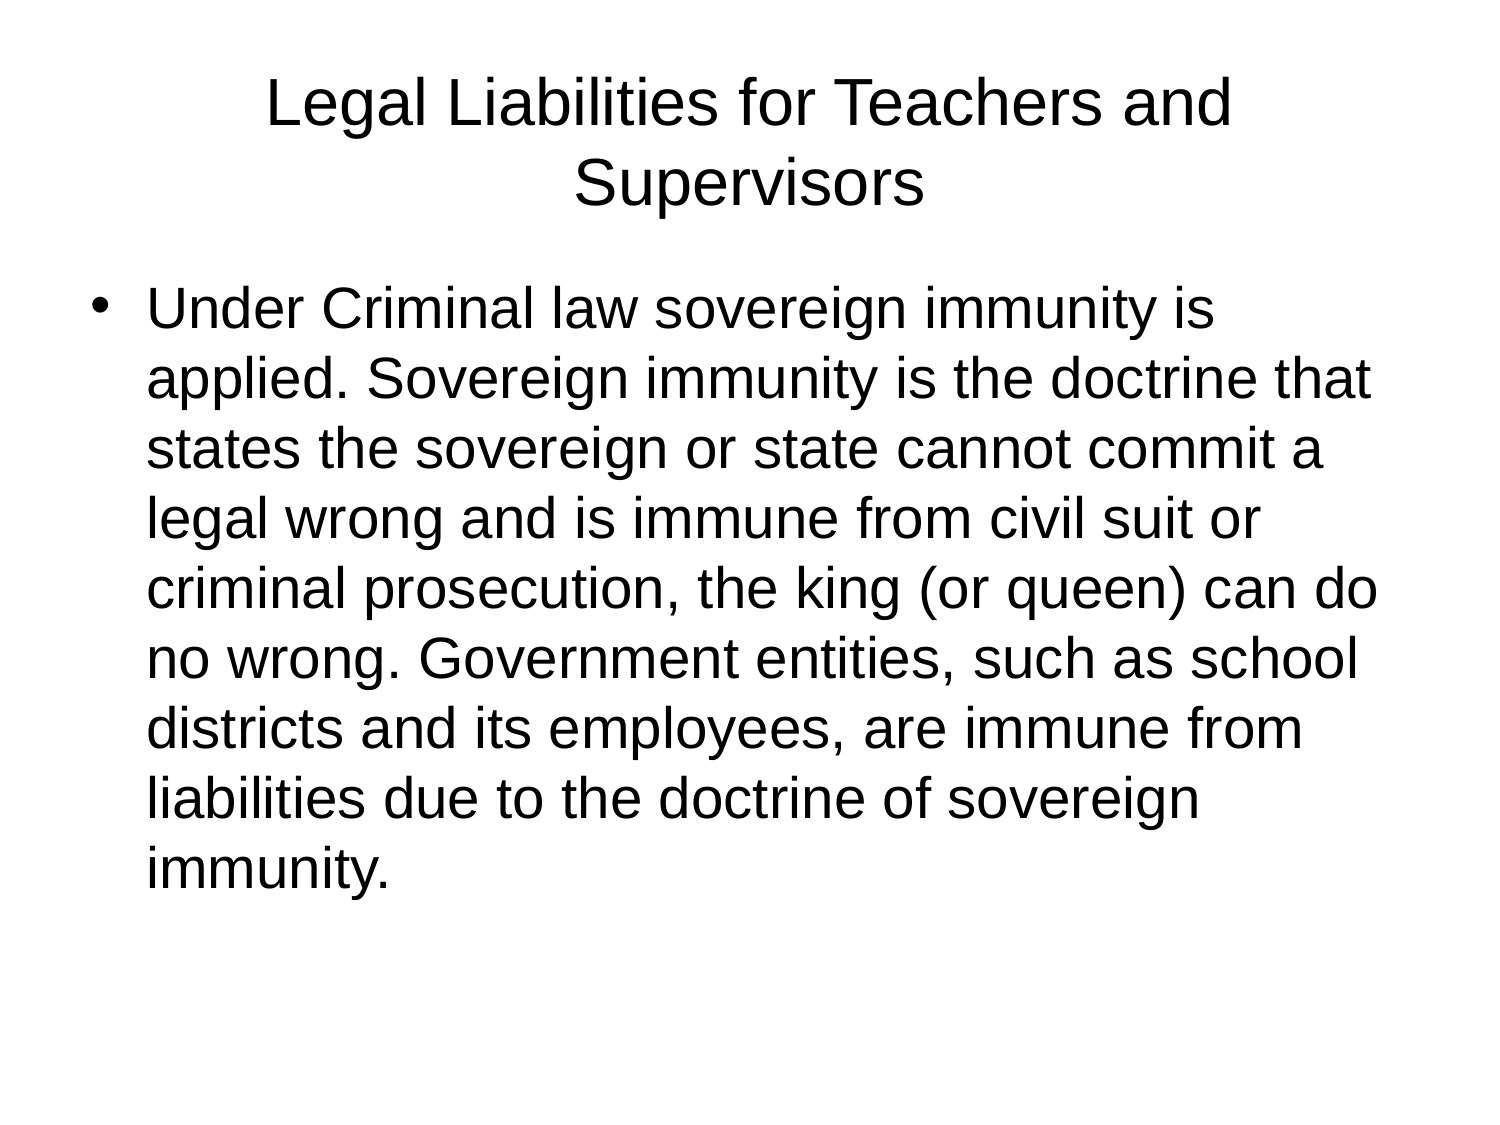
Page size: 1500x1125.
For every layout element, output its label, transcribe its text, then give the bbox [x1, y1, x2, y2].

title Legal Liabilities for Teachers and Supervisors [74, 44, 1426, 233]
list Under Criminal law sovereign immunity is applied. Sovereign immunity is the doctrine that states the sovereign or state cannot commit a legal wrong and is immune from civil suit or criminal prosecution, the king (or queen) can do no wrong. Government entities, such as school districts and its employees, are immune from liabilities due to the doctrine of sovereign immunity. [74, 262, 1426, 1006]
